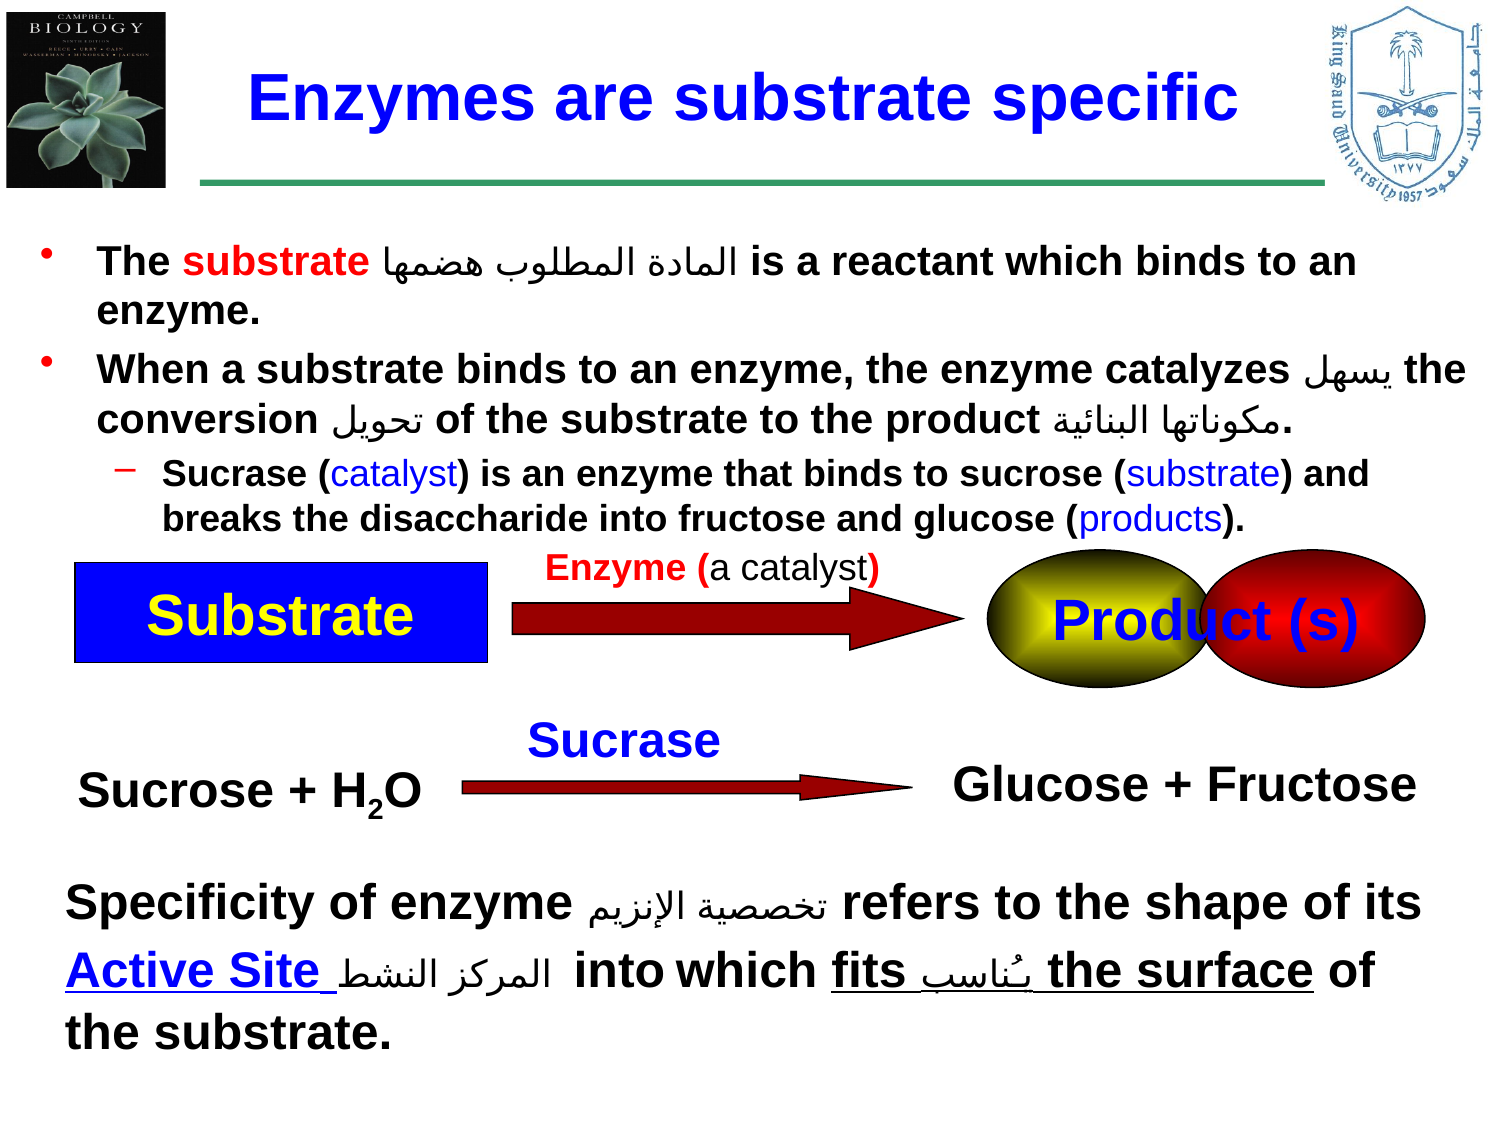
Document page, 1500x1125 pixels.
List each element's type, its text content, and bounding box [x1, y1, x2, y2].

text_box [512, 535, 963, 651]
list The substrate المادة المطلوب هضمها is a reactant which binds to an enzyme. When a substrate binds to an enzyme, the enzyme catalyzes يسهل the conversion تحويل of the substrate to the product مكوناتها البنائية. Sucrase (catalyst) is an enzyme that binds to sucrose (substrate) and breaks the disaccharide into fructose and glucose (products). [24, 225, 1488, 879]
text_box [62, 699, 1451, 826]
text_box Substrate [75, 562, 488, 663]
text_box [5, 0, 1488, 209]
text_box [987, 549, 1426, 688]
text_box Specificity of enzyme تخصصية الإنزيم refers to the shape of its Active Site المركز النشط into which fits يـُناسب the surface of the substrate. [49, 861, 1463, 1067]
